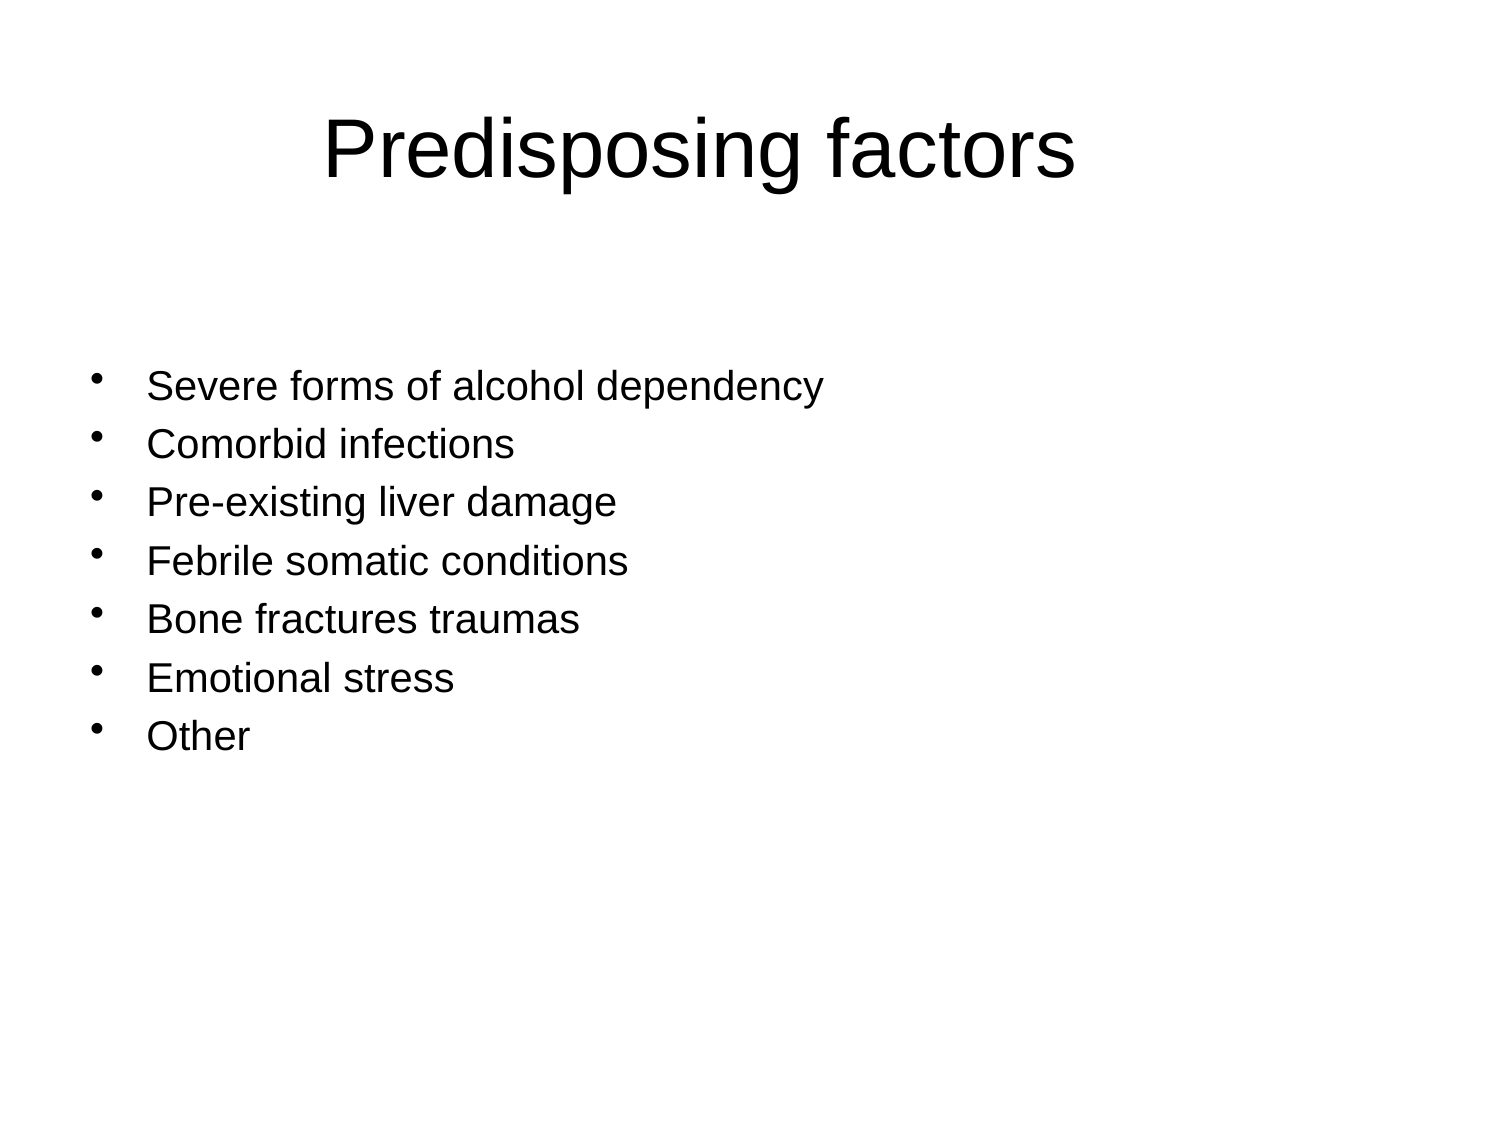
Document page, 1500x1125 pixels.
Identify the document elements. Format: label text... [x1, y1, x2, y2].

title Predisposing factors [24, 50, 1375, 238]
list Severe forms of alcohol dependency Comorbid infections Pre-existing liver damage Febrile somatic conditions Bone fractures traumas Emotional stress Other [75, 262, 1425, 1005]
